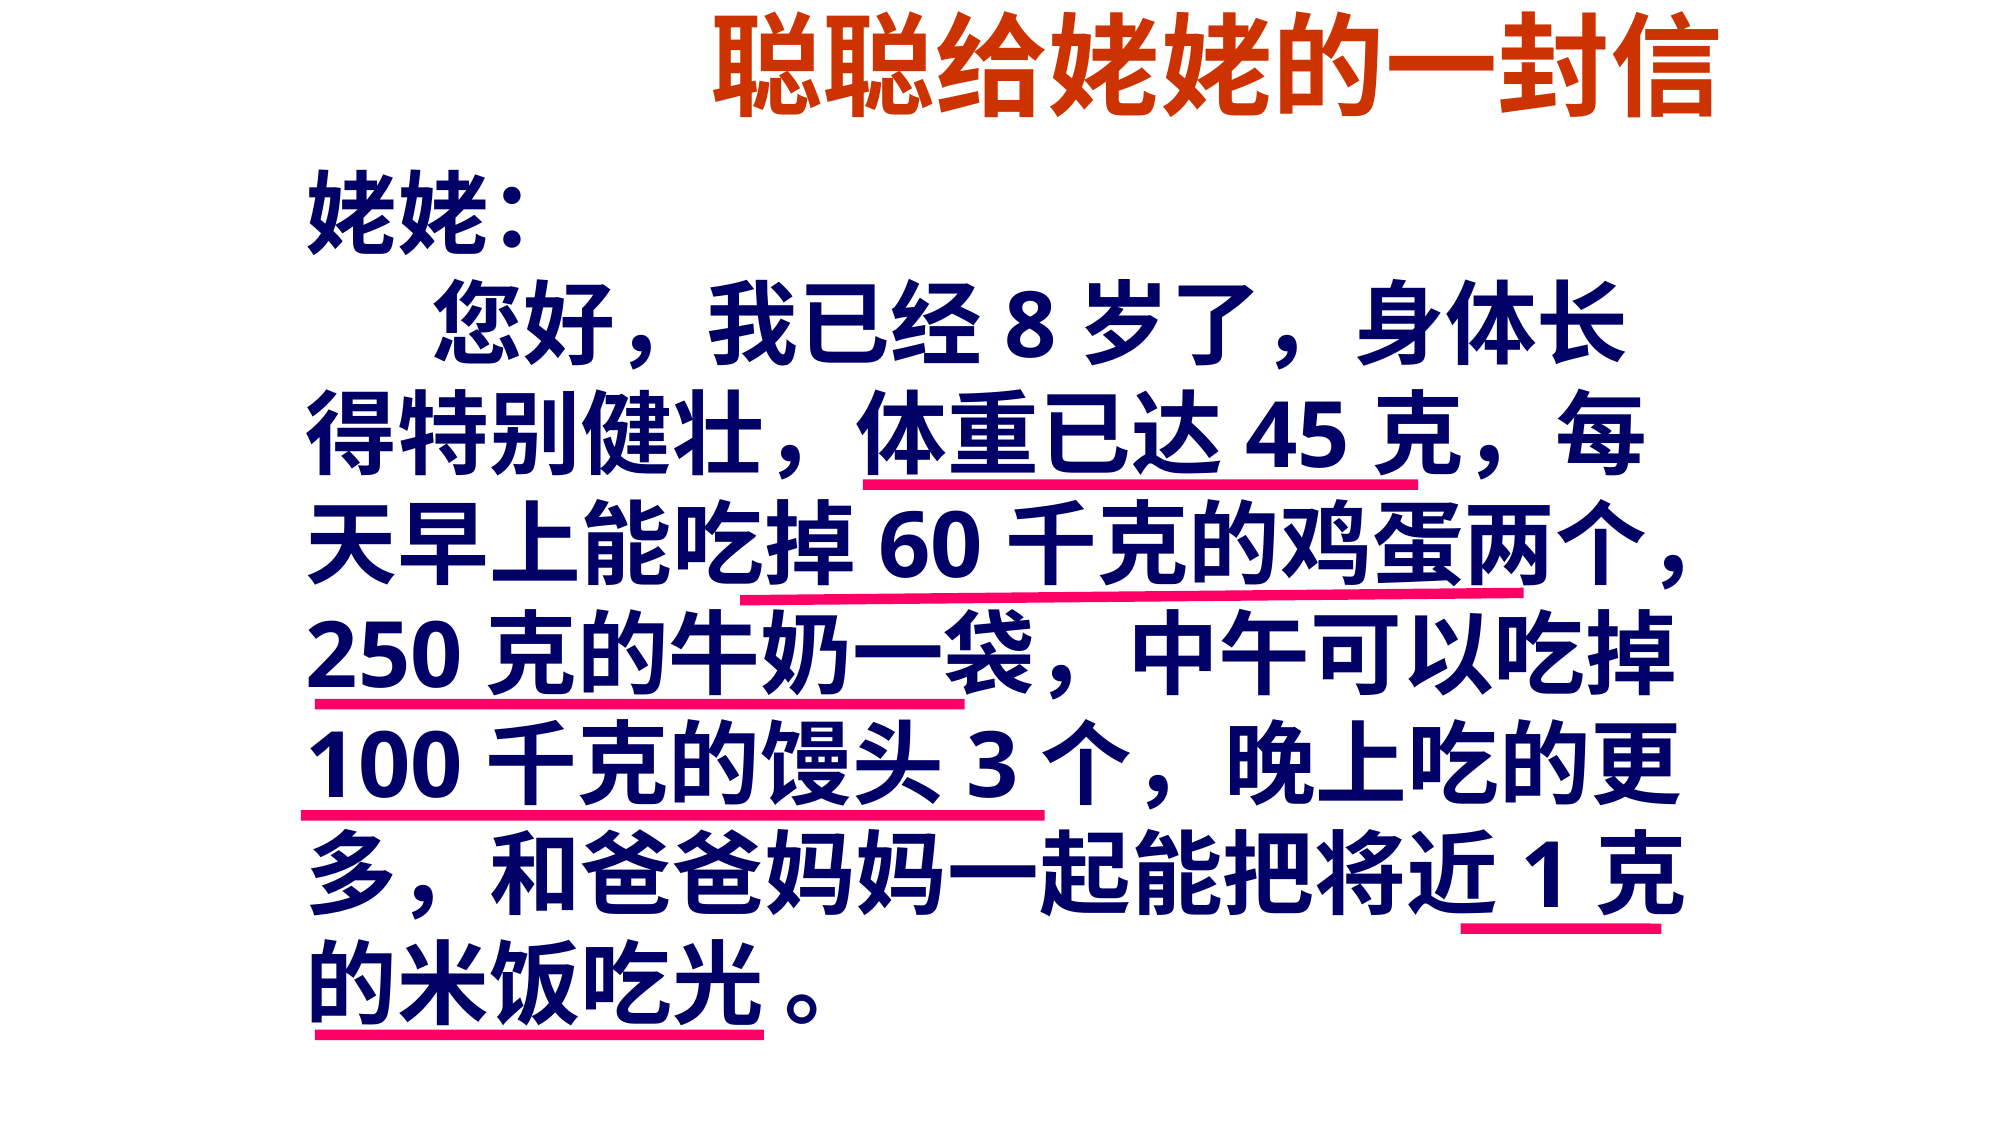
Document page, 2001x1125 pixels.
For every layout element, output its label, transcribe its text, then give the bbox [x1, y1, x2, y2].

text_box 聪聪给姥姥的一封信 [695, 0, 1738, 137]
text_box 姥姥： 您好，我已经8岁了，身体长得特别健壮，体重已达45克，每天早上能吃掉60千克的鸡蛋两个，250克的牛奶一袋，中午可以吃掉100千克的馒头3个，晚上吃的更多，和爸爸妈妈一起能把将近1克的米饭吃光 。 [291, 148, 1709, 1044]
